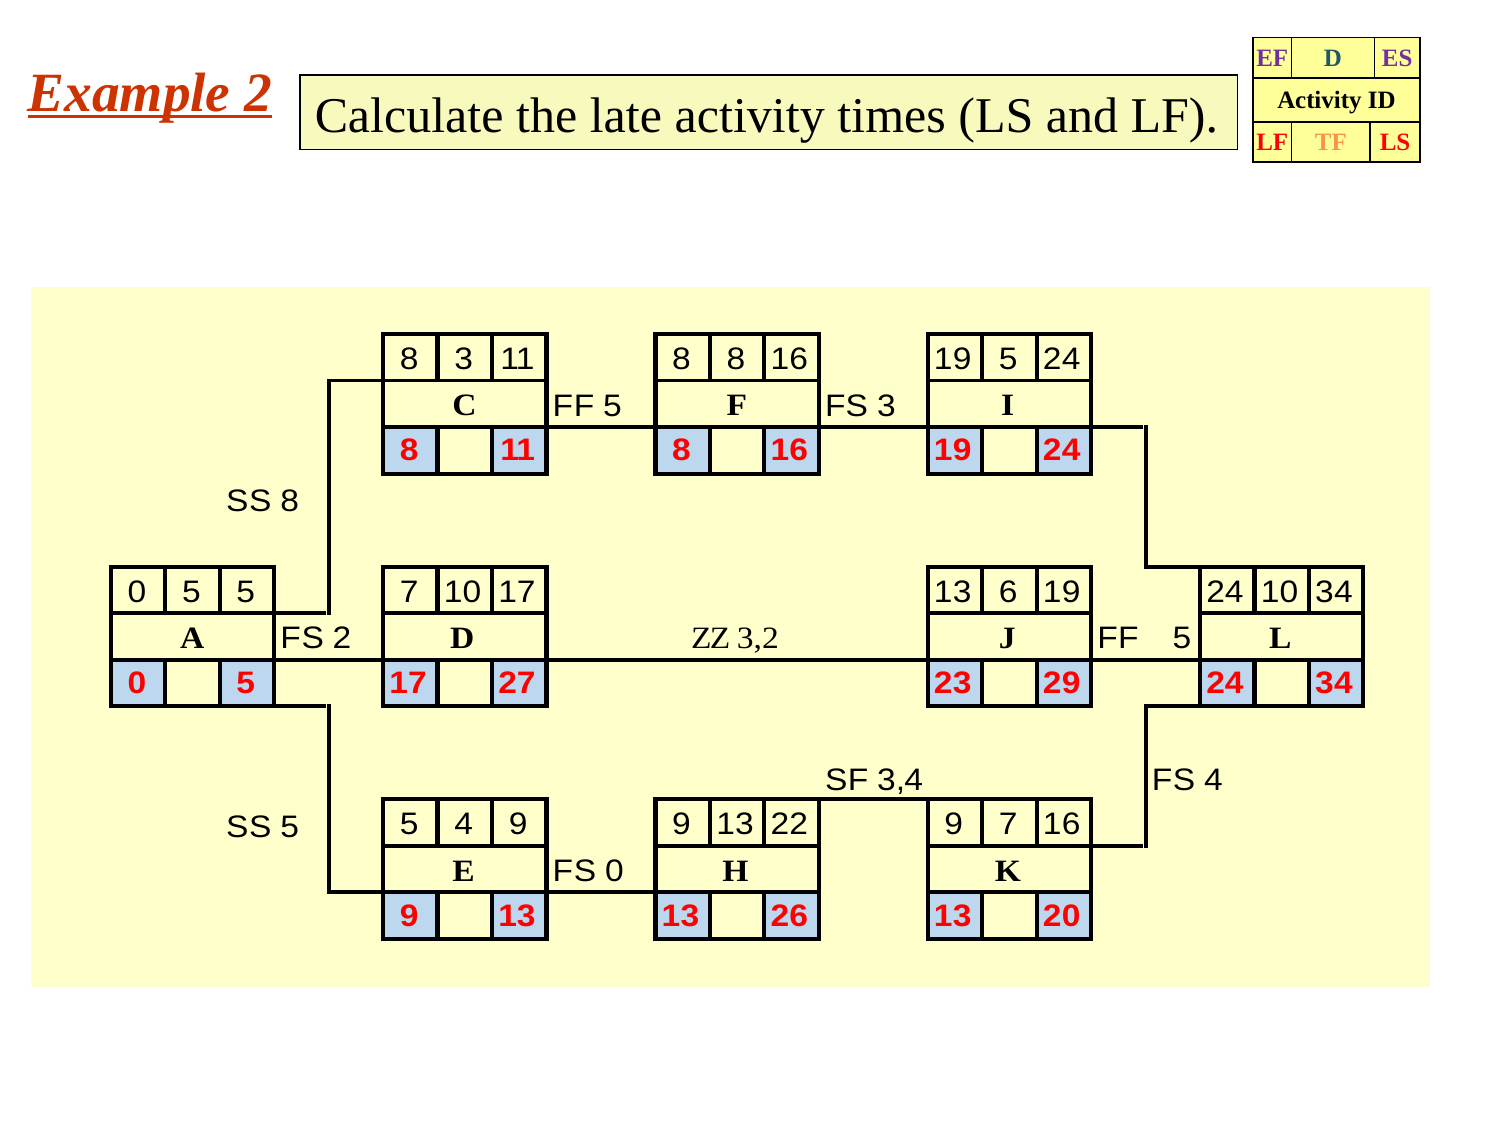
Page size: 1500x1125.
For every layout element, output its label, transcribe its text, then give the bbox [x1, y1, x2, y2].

title Example 2 [12, 45, 288, 135]
table_header ES [1375, 38, 1419, 77]
table_cell LF [1254, 123, 1291, 161]
table_cell TF [1292, 123, 1369, 161]
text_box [30, 287, 1431, 988]
text_box Calculate the late activity times (LS and LF). [300, 74, 1238, 150]
table_header D [1292, 38, 1374, 77]
table_header EF [1254, 38, 1291, 77]
table_cell Activity ID [1254, 79, 1419, 121]
table_cell LS [1371, 123, 1419, 161]
